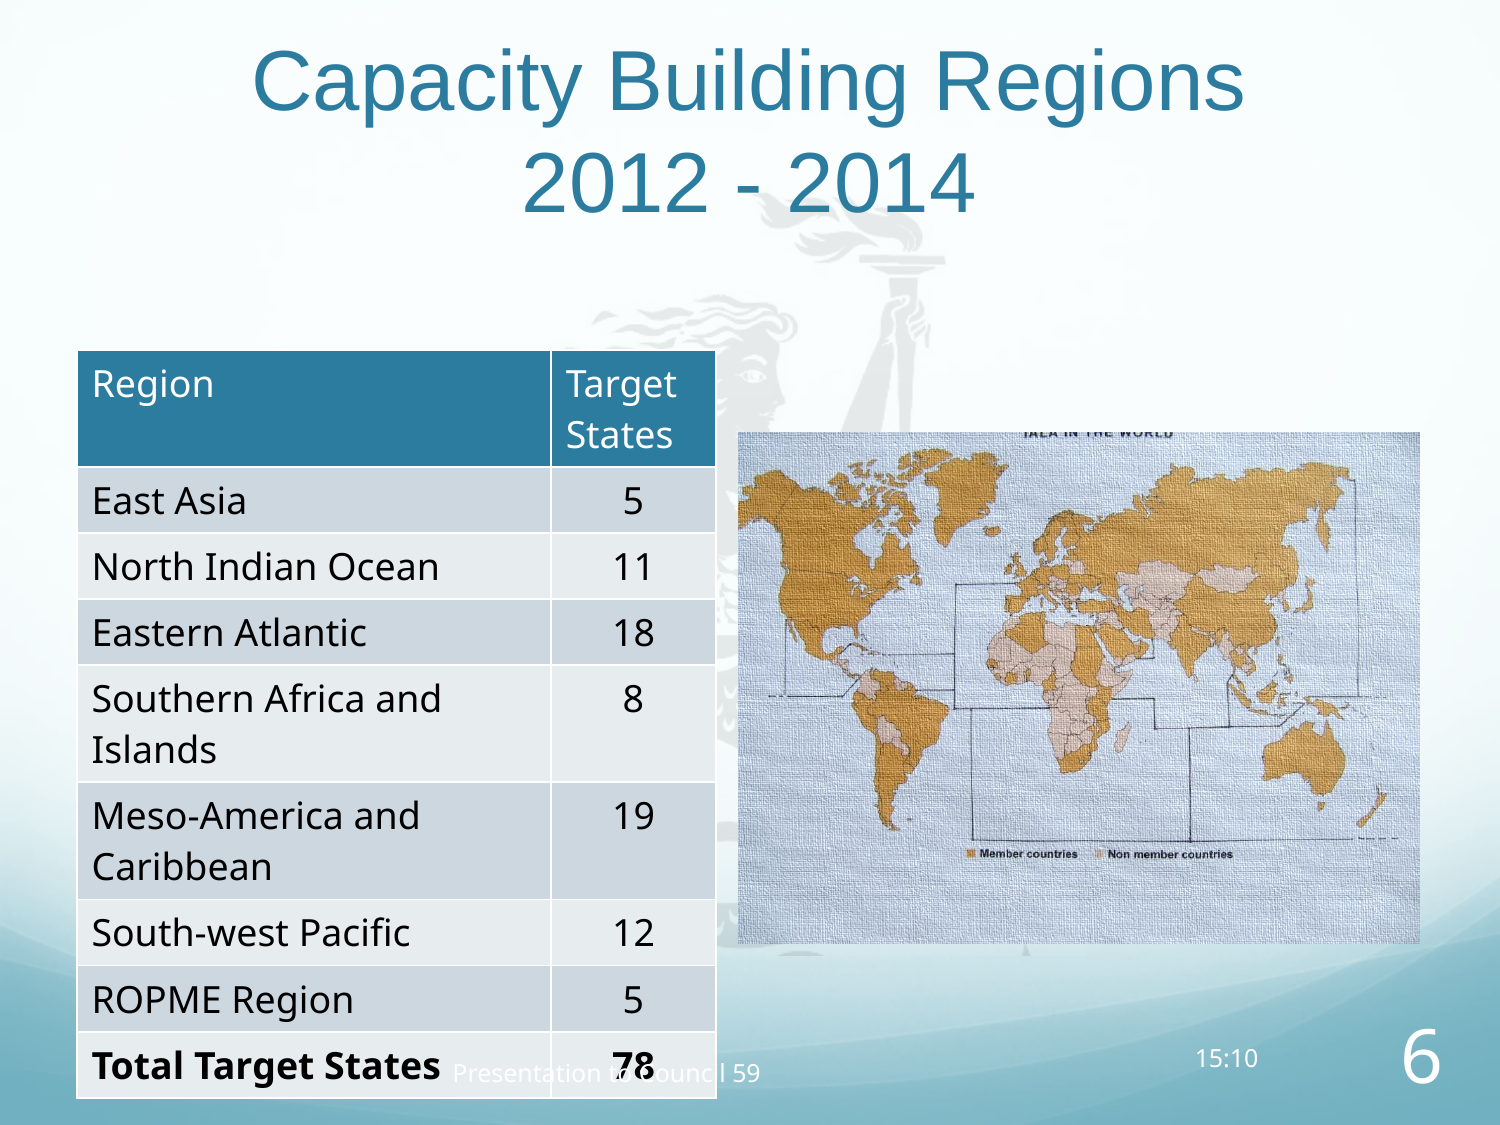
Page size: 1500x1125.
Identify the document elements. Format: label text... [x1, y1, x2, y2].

footer Presentation to Council 59 [437, 1042, 1105, 1103]
table_cell South-west Pacific [78, 900, 550, 965]
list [737, 432, 1420, 944]
table_cell Southern Africa and Islands [78, 666, 550, 781]
table_cell Meso-America and Caribbean [78, 783, 550, 899]
table_cell 78 [552, 1033, 715, 1042]
table_cell 8 [552, 666, 715, 781]
table_cell ROPME Region [78, 966, 550, 1031]
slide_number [923, 1029, 1274, 1090]
table_cell North Indian Ocean [78, 534, 550, 598]
table_cell Eastern Atlantic [78, 600, 550, 664]
table_cell 5 [552, 468, 715, 532]
table_cell 11 [552, 534, 715, 598]
table_header Target States [552, 351, 715, 466]
table_header Region [78, 351, 550, 466]
table_cell Total Target States [78, 1033, 550, 1097]
table_cell 18 [552, 600, 715, 664]
table_cell 5 [552, 966, 715, 1031]
table_cell 19 [552, 783, 715, 899]
table_cell 12 [552, 900, 715, 965]
table_cell East Asia [78, 468, 550, 532]
slide_number 6 [1295, 1029, 1459, 1090]
title Capacity Building Regions 2012 - 2014 [90, 17, 1410, 237]
